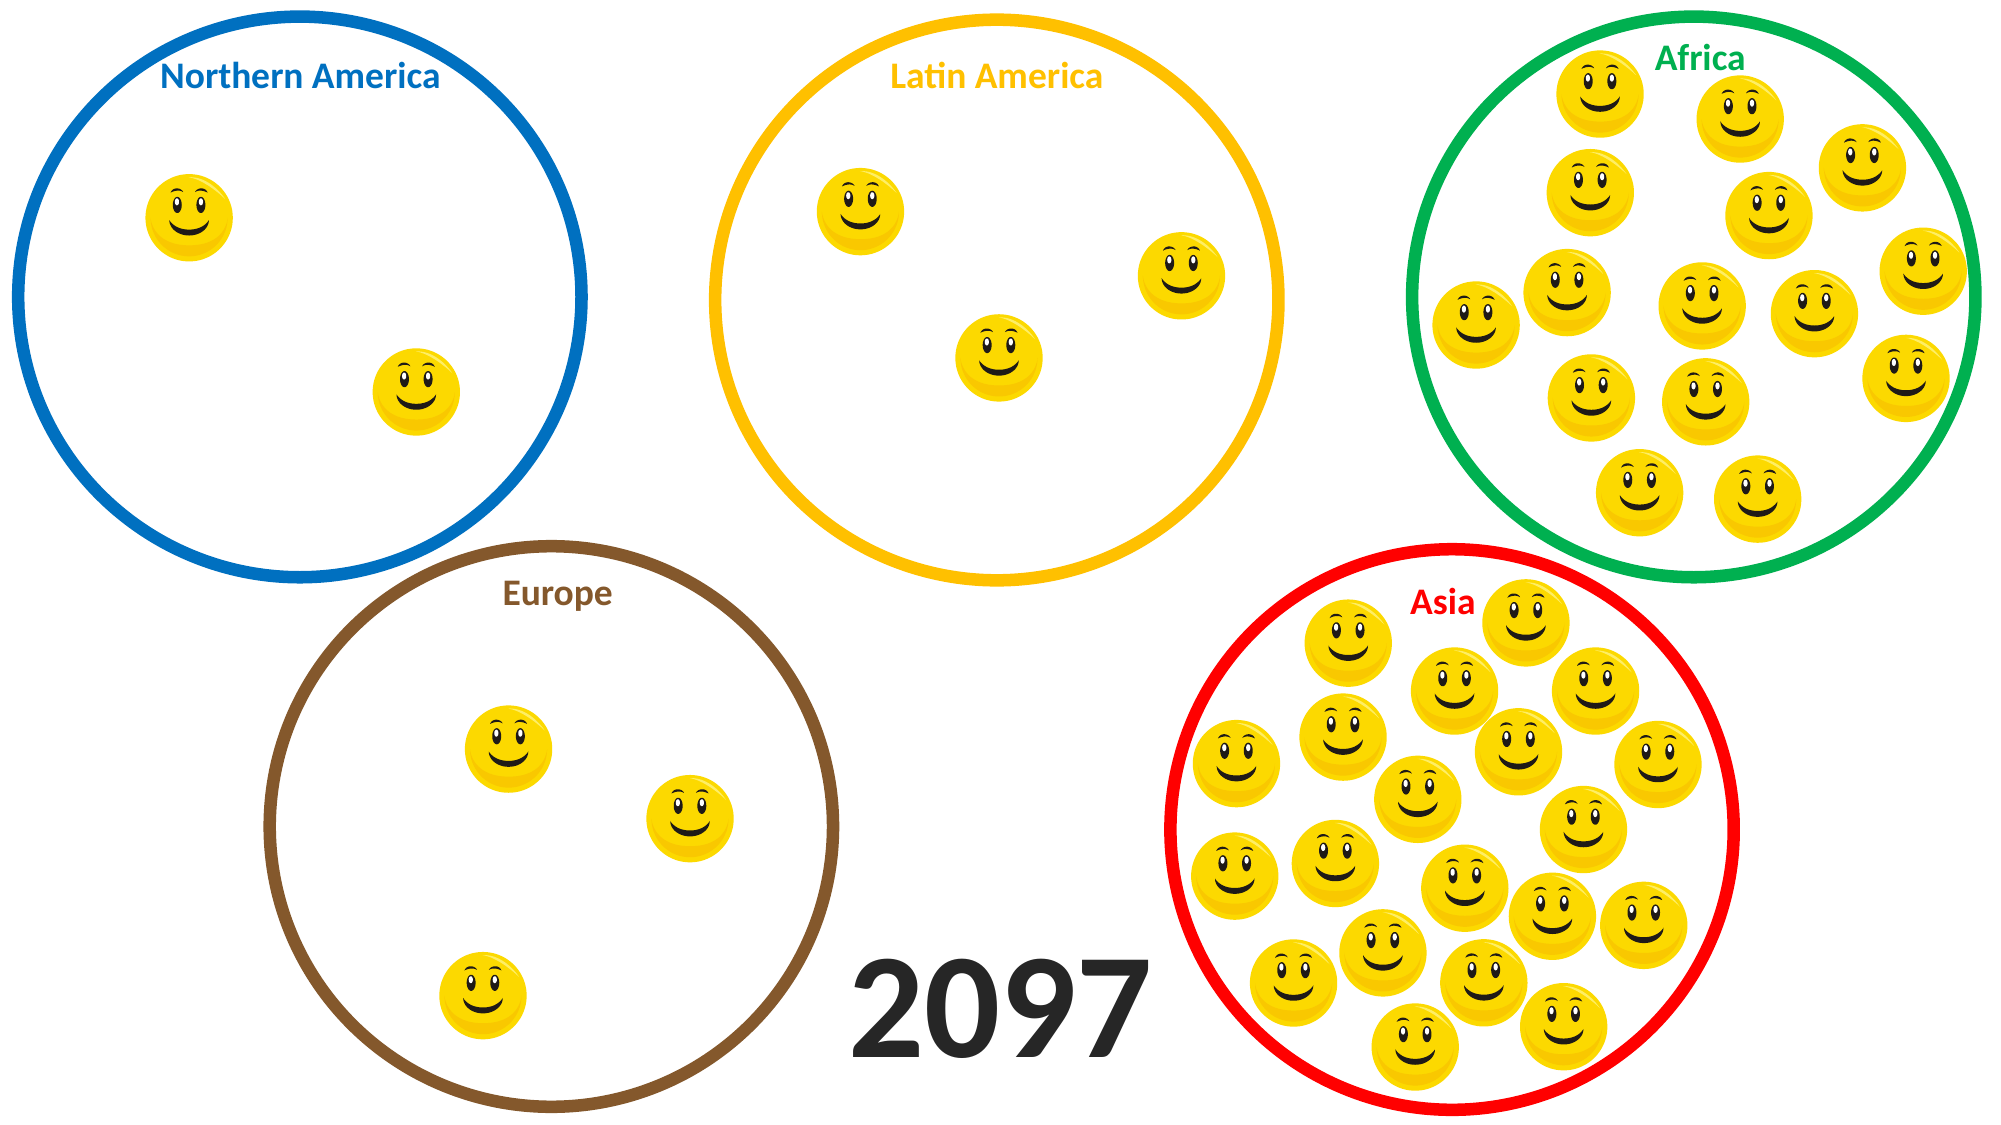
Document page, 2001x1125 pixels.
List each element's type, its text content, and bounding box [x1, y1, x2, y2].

picture [1547, 354, 1636, 442]
picture [1879, 227, 1967, 315]
text_box [1169, 548, 1735, 1111]
picture [1713, 455, 1802, 543]
picture [372, 348, 460, 436]
picture [1523, 248, 1611, 337]
picture [1862, 334, 1950, 423]
text_box Europe [488, 560, 647, 621]
text_box 2097 [820, 900, 1181, 1095]
picture [1725, 171, 1813, 260]
picture [439, 951, 527, 1040]
picture [646, 774, 734, 863]
picture [1249, 939, 1338, 1027]
text_box [1558, 15, 1767, 50]
text_box Northern America [145, 43, 497, 104]
picture [1192, 719, 1281, 808]
text_box Latin America [875, 43, 1122, 104]
picture [1696, 75, 1784, 163]
text_box [714, 46, 1280, 582]
picture [1595, 448, 1684, 537]
text_box [178, 15, 422, 43]
picture [1190, 832, 1279, 920]
picture [1556, 50, 1644, 138]
text_box [1411, 31, 1977, 579]
picture [145, 174, 233, 262]
picture [1546, 148, 1634, 237]
picture [816, 167, 905, 256]
picture [1137, 232, 1226, 320]
text_box Asia [1395, 569, 1493, 630]
picture [1770, 269, 1859, 358]
picture [1291, 693, 1462, 908]
picture [1600, 881, 1688, 970]
picture [955, 314, 1043, 402]
picture [1661, 358, 1750, 446]
picture [1658, 262, 1746, 350]
picture [1339, 579, 1702, 1091]
text_box [17, 61, 583, 579]
text_box [881, 18, 1112, 43]
text_box [268, 545, 835, 1108]
picture [464, 705, 553, 793]
picture [1818, 124, 1907, 212]
picture [1304, 599, 1392, 687]
text_box Africa [1640, 25, 1788, 86]
picture [1432, 281, 1520, 369]
